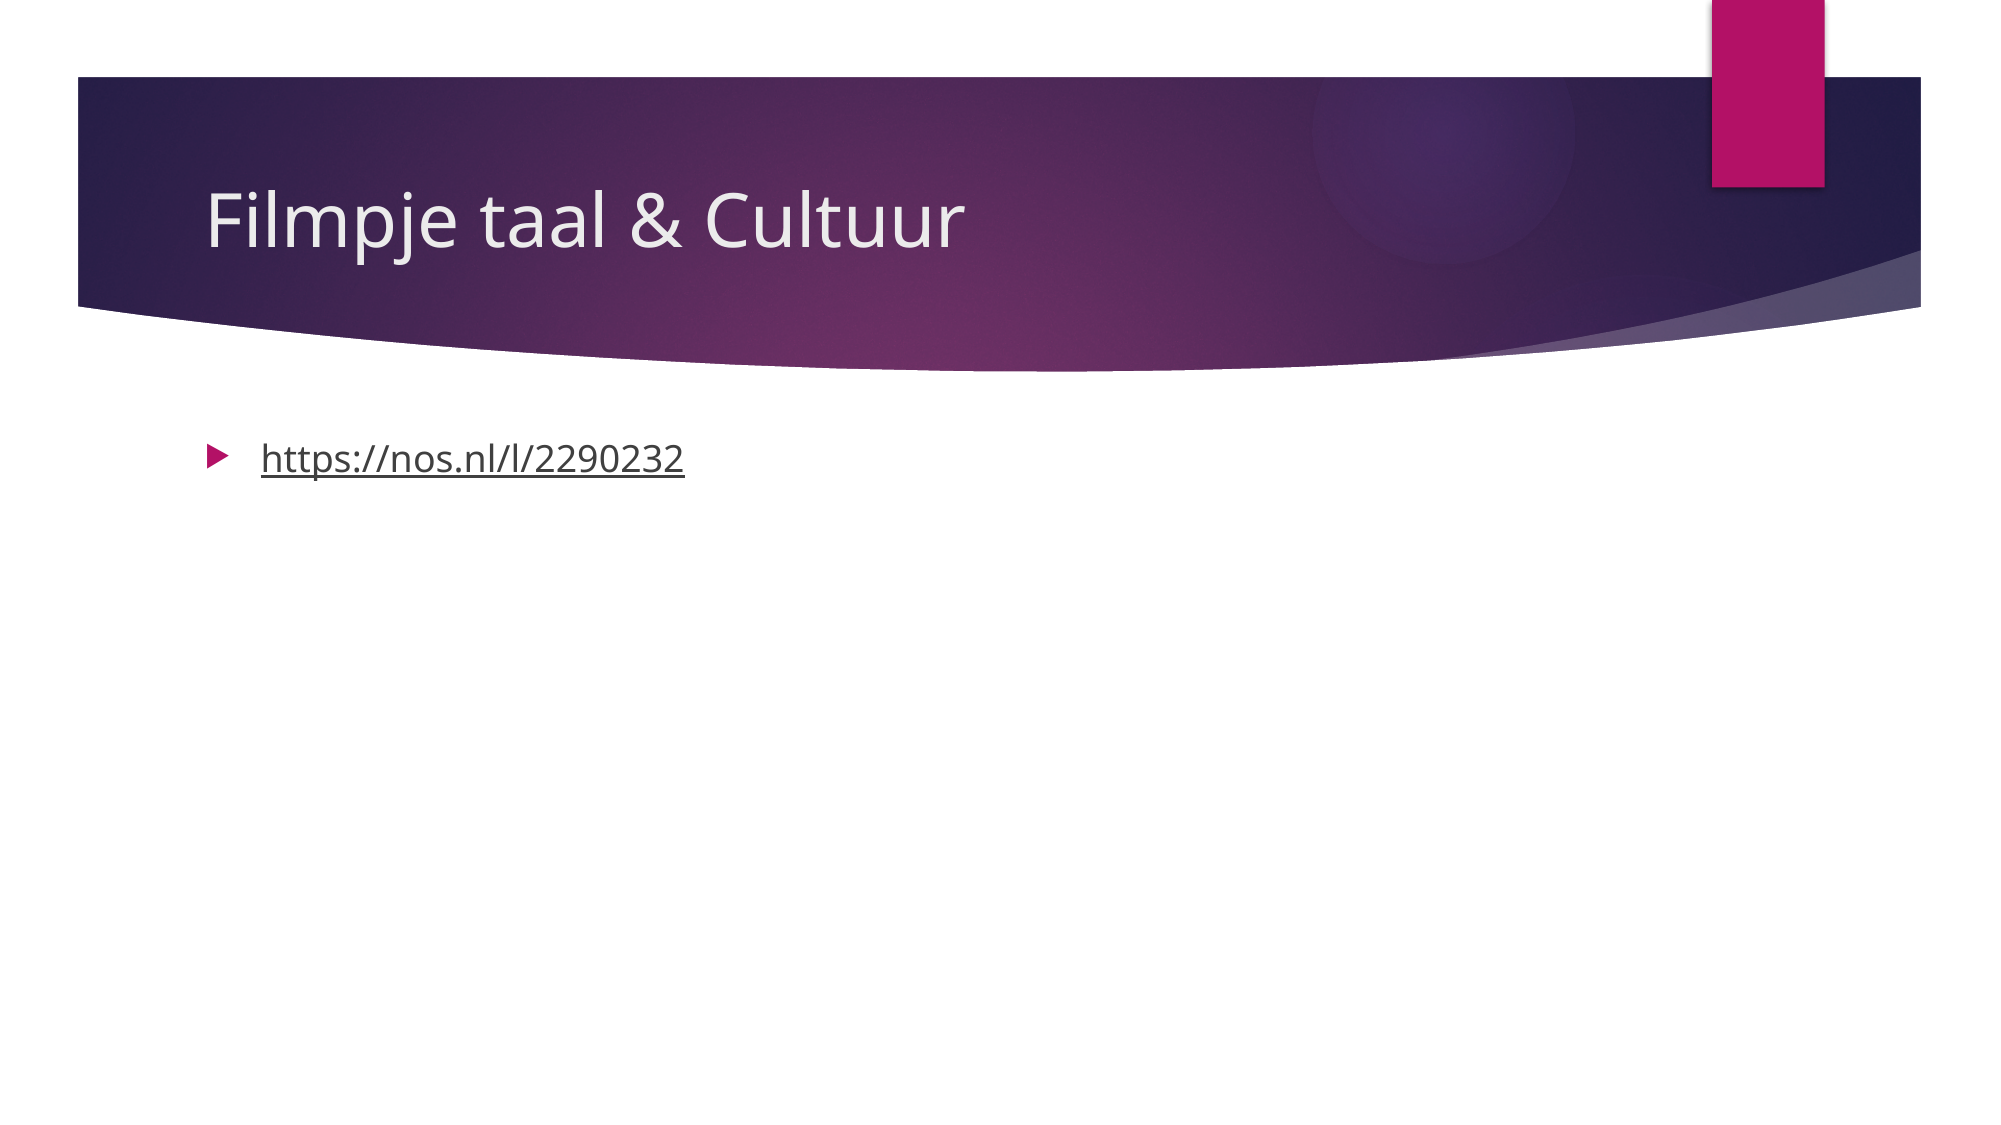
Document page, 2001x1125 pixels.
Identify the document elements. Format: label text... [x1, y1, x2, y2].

title Filmpje taal & Cultuur [189, 159, 1627, 276]
list https://nos.nl/l/2290232 [189, 427, 1638, 988]
